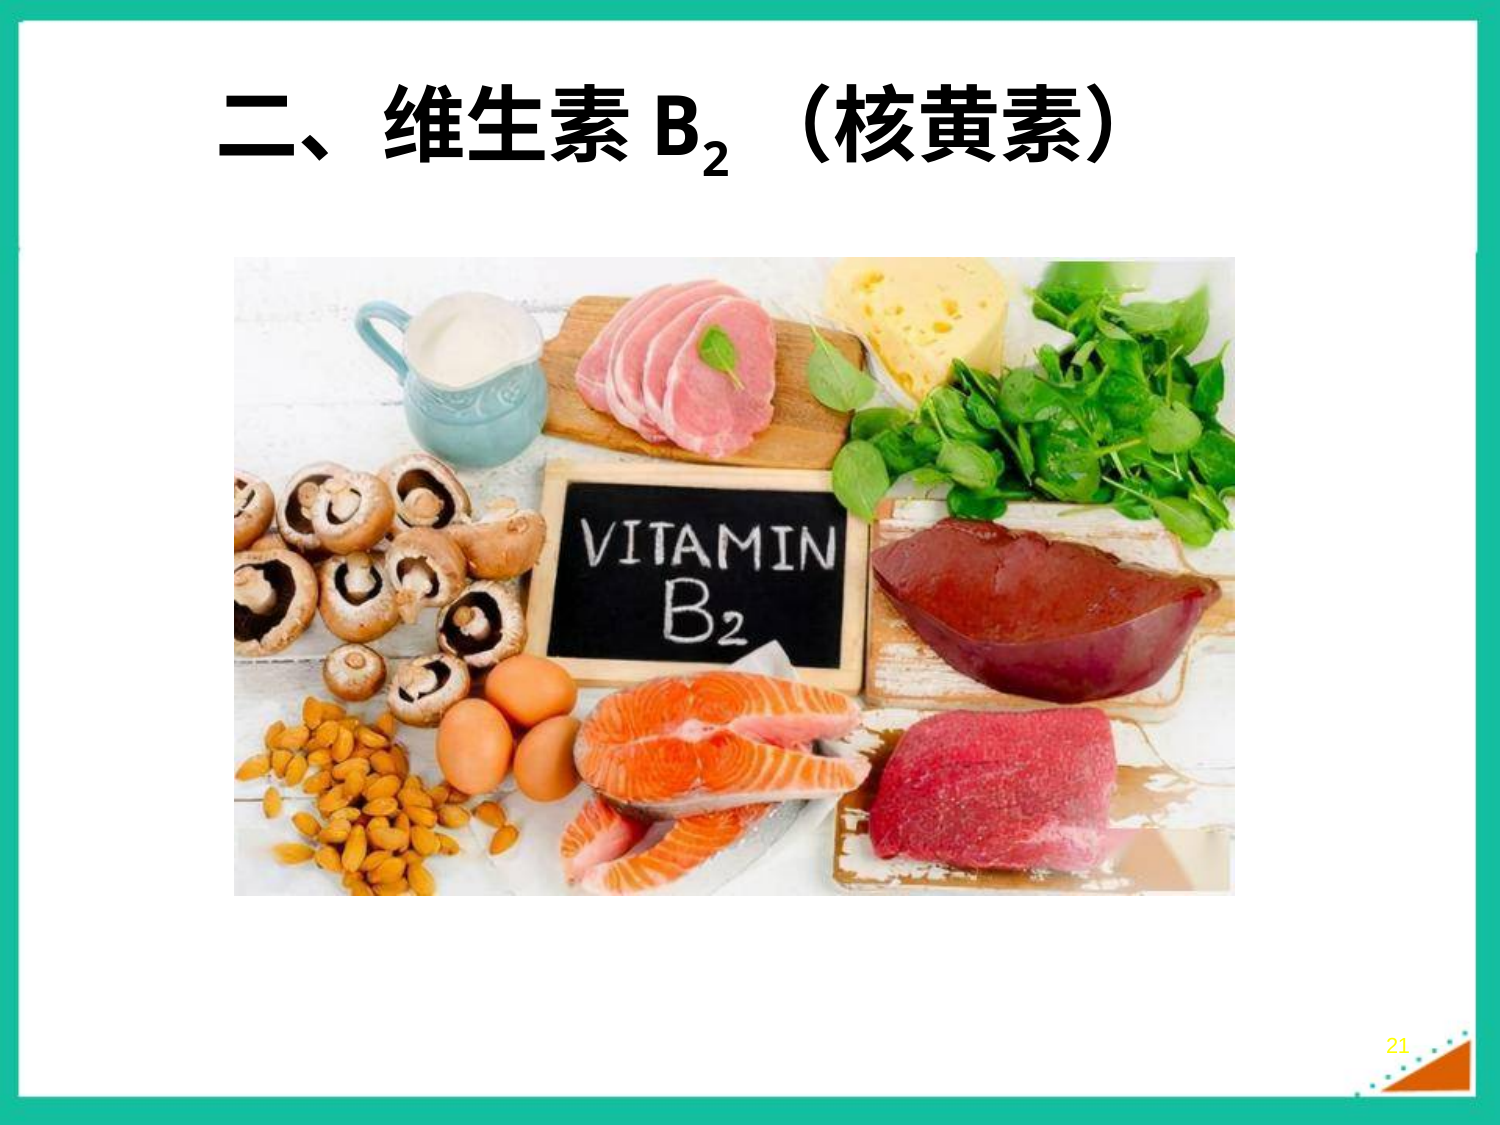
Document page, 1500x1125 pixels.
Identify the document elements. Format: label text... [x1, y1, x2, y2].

slide_number 21 [1074, 1024, 1425, 1103]
picture [0, 0, 1500, 1125]
title 二、维生素B2（核黄素） [140, 35, 1243, 223]
